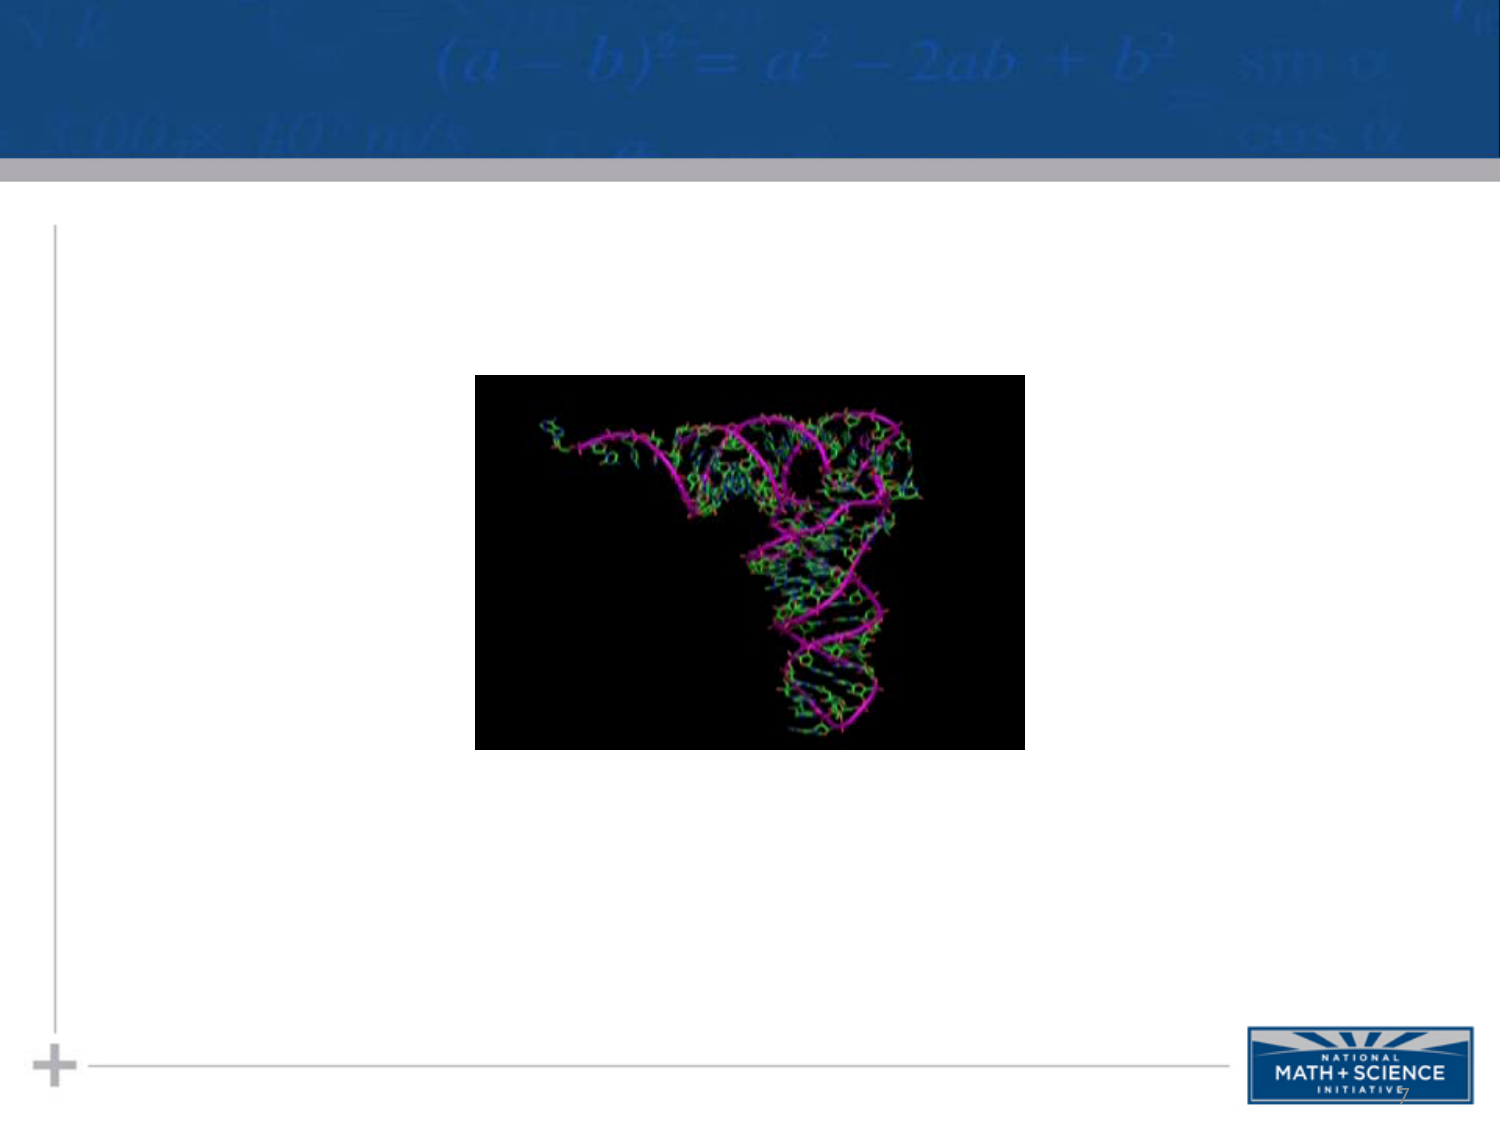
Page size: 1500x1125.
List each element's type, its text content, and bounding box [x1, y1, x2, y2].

slide_number 7 [1074, 1065, 1425, 1125]
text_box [474, 374, 1026, 751]
picture [0, 0, 1500, 1125]
